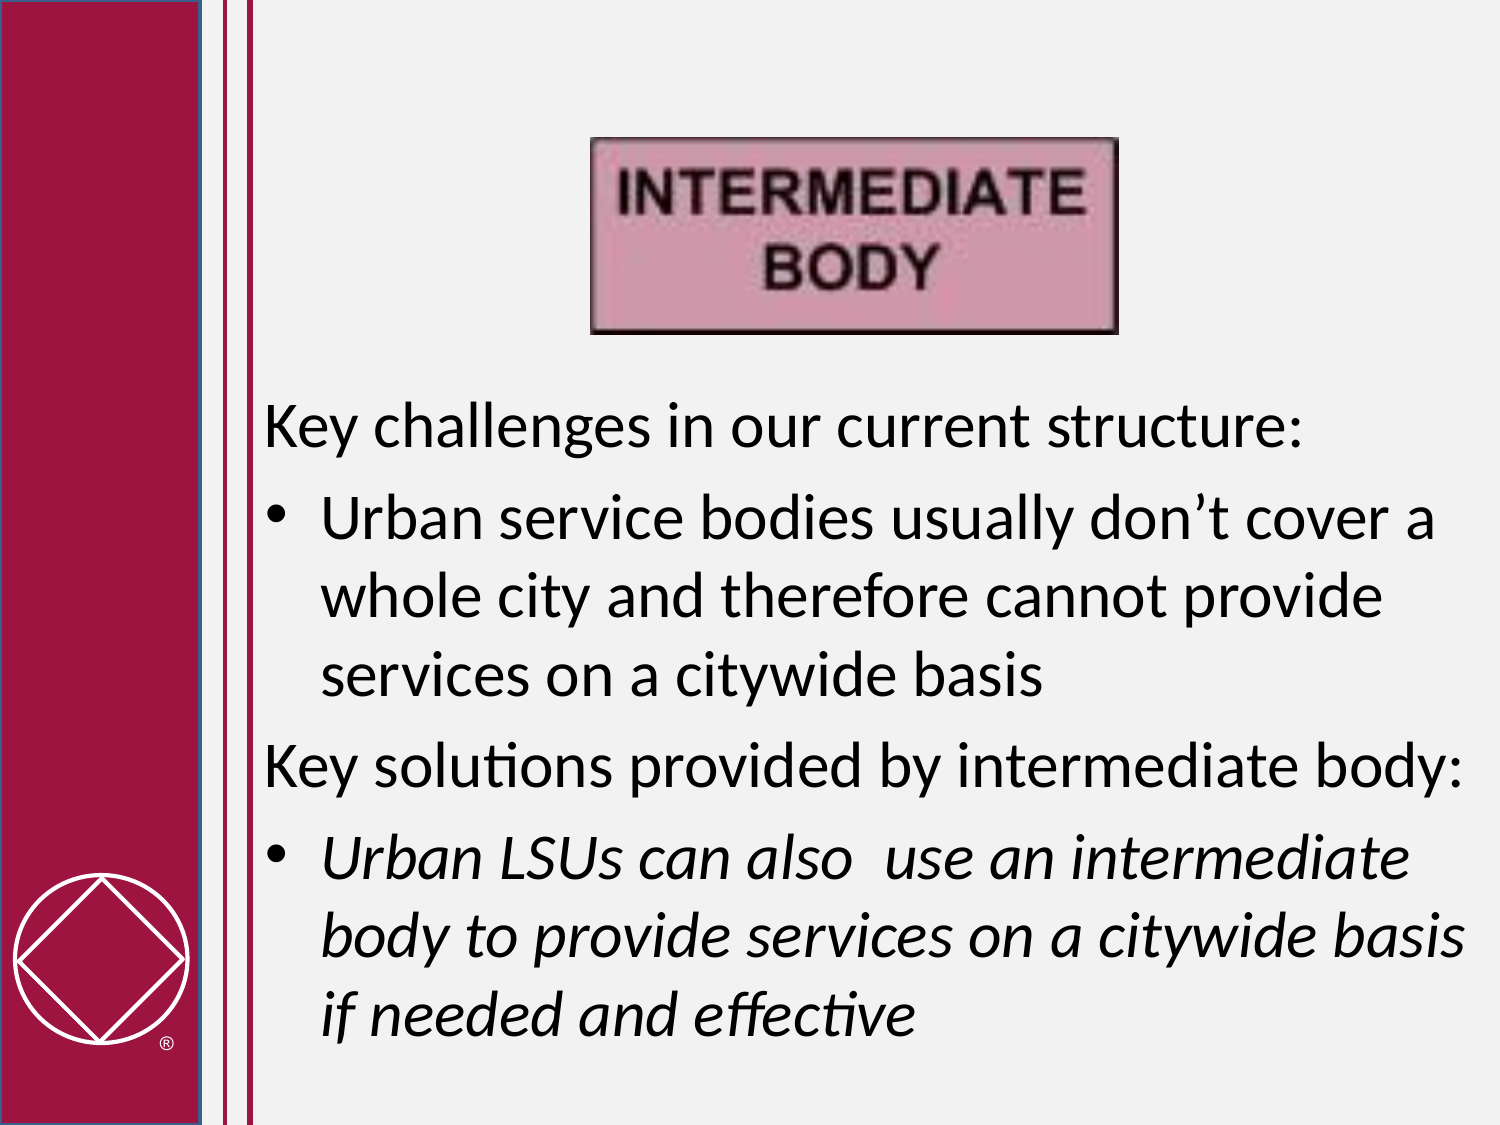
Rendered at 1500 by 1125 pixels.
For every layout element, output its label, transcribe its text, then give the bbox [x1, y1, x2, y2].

list Key challenges in our current structure: Urban service bodies usually don’t cover a whole city and therefore cannot provide services on a citywide basis Key solutions provided by intermediate body: Urban LSUs can also use an intermediate body to provide services on a citywide basis if needed and effective [249, 375, 1500, 1125]
picture [590, 137, 1119, 335]
